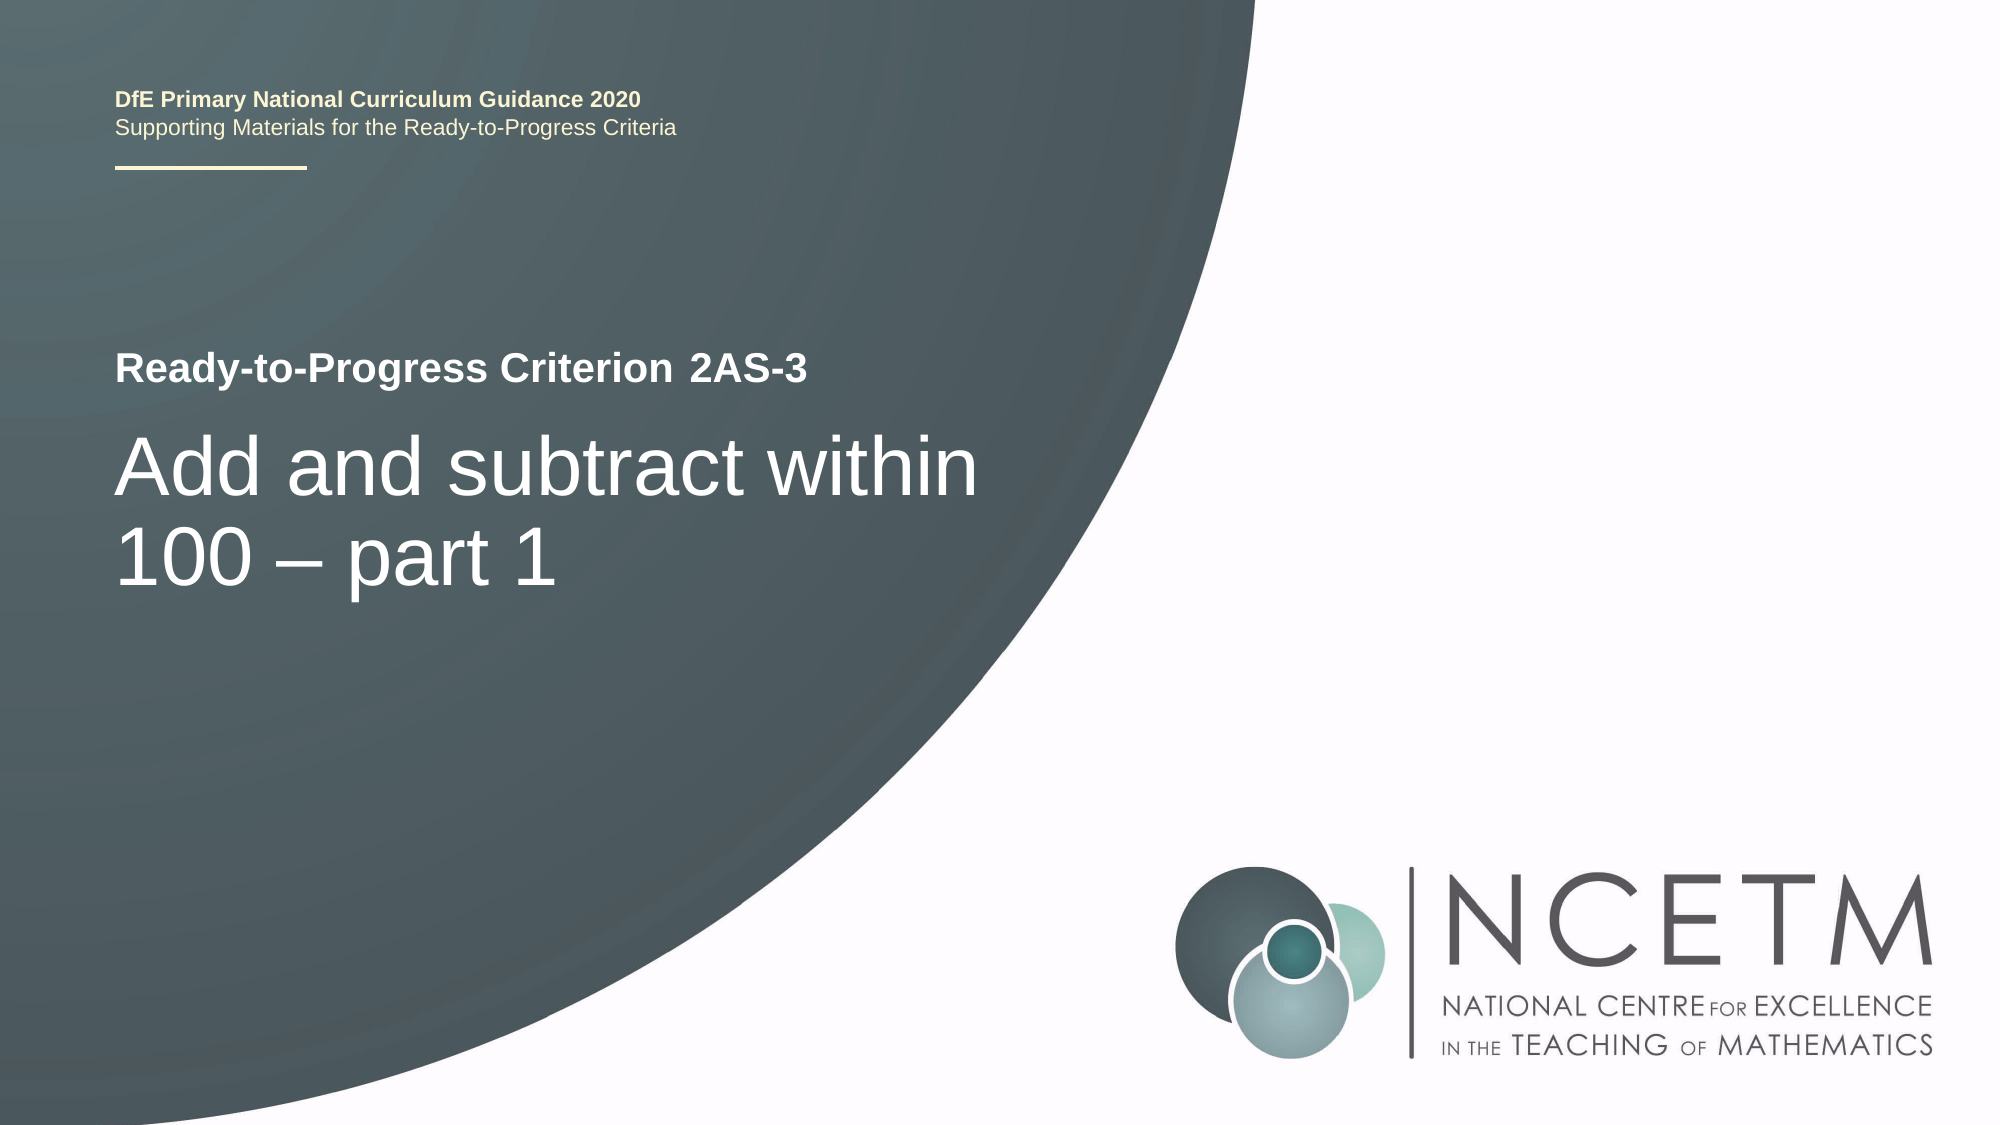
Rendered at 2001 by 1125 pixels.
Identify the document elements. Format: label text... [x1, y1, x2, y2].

list 2AS-3 [674, 338, 1043, 414]
picture [0, 0, 2001, 1125]
subtitle Add and subtract within 100 – part 1 [99, 416, 1000, 912]
